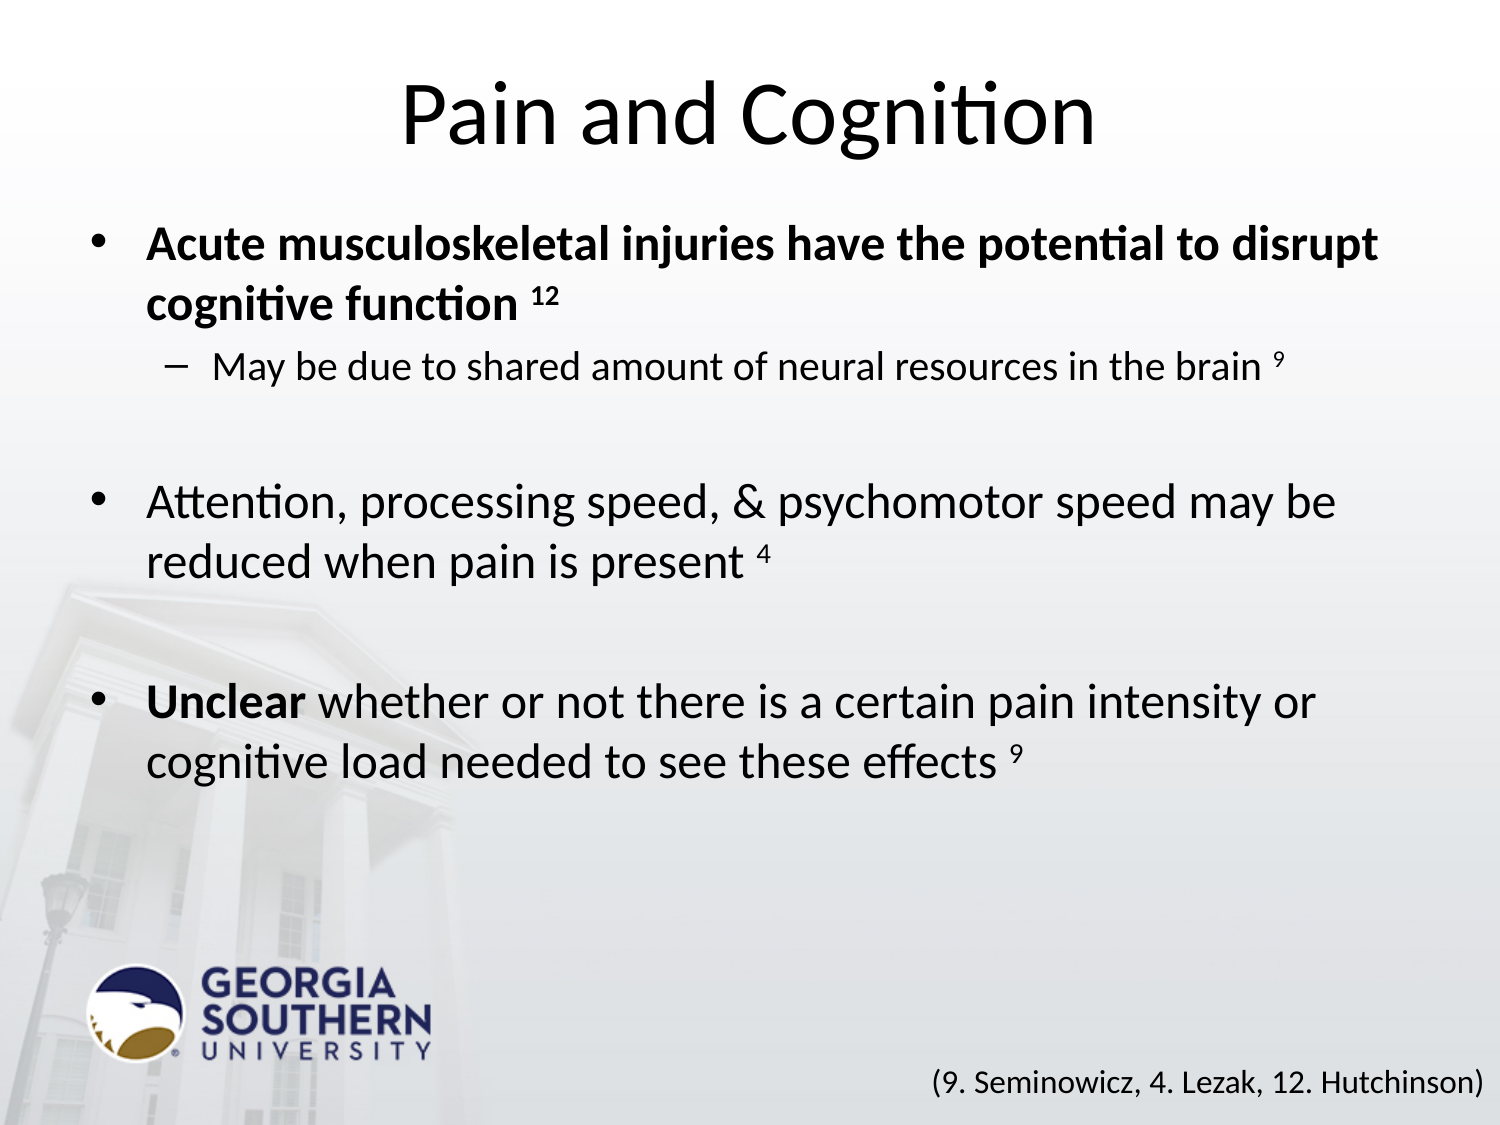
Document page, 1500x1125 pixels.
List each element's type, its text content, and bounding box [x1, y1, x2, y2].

text_box (9. Seminowicz, 4. Lezak, 12. Hutchinson) [582, 1052, 1500, 1108]
picture [0, 0, 1500, 1125]
title Pain and Cognition [75, 45, 1425, 202]
list Acute musculoskeletal injuries have the potential to disrupt cognitive function 12 May be due to shared amount of neural resources in the brain 9 Attention, processing speed, & psychomotor speed may be reduced when pain is present 4 Unclear whether or not there is a certain pain intensity or cognitive load needed to see these effects 9 [75, 202, 1425, 946]
